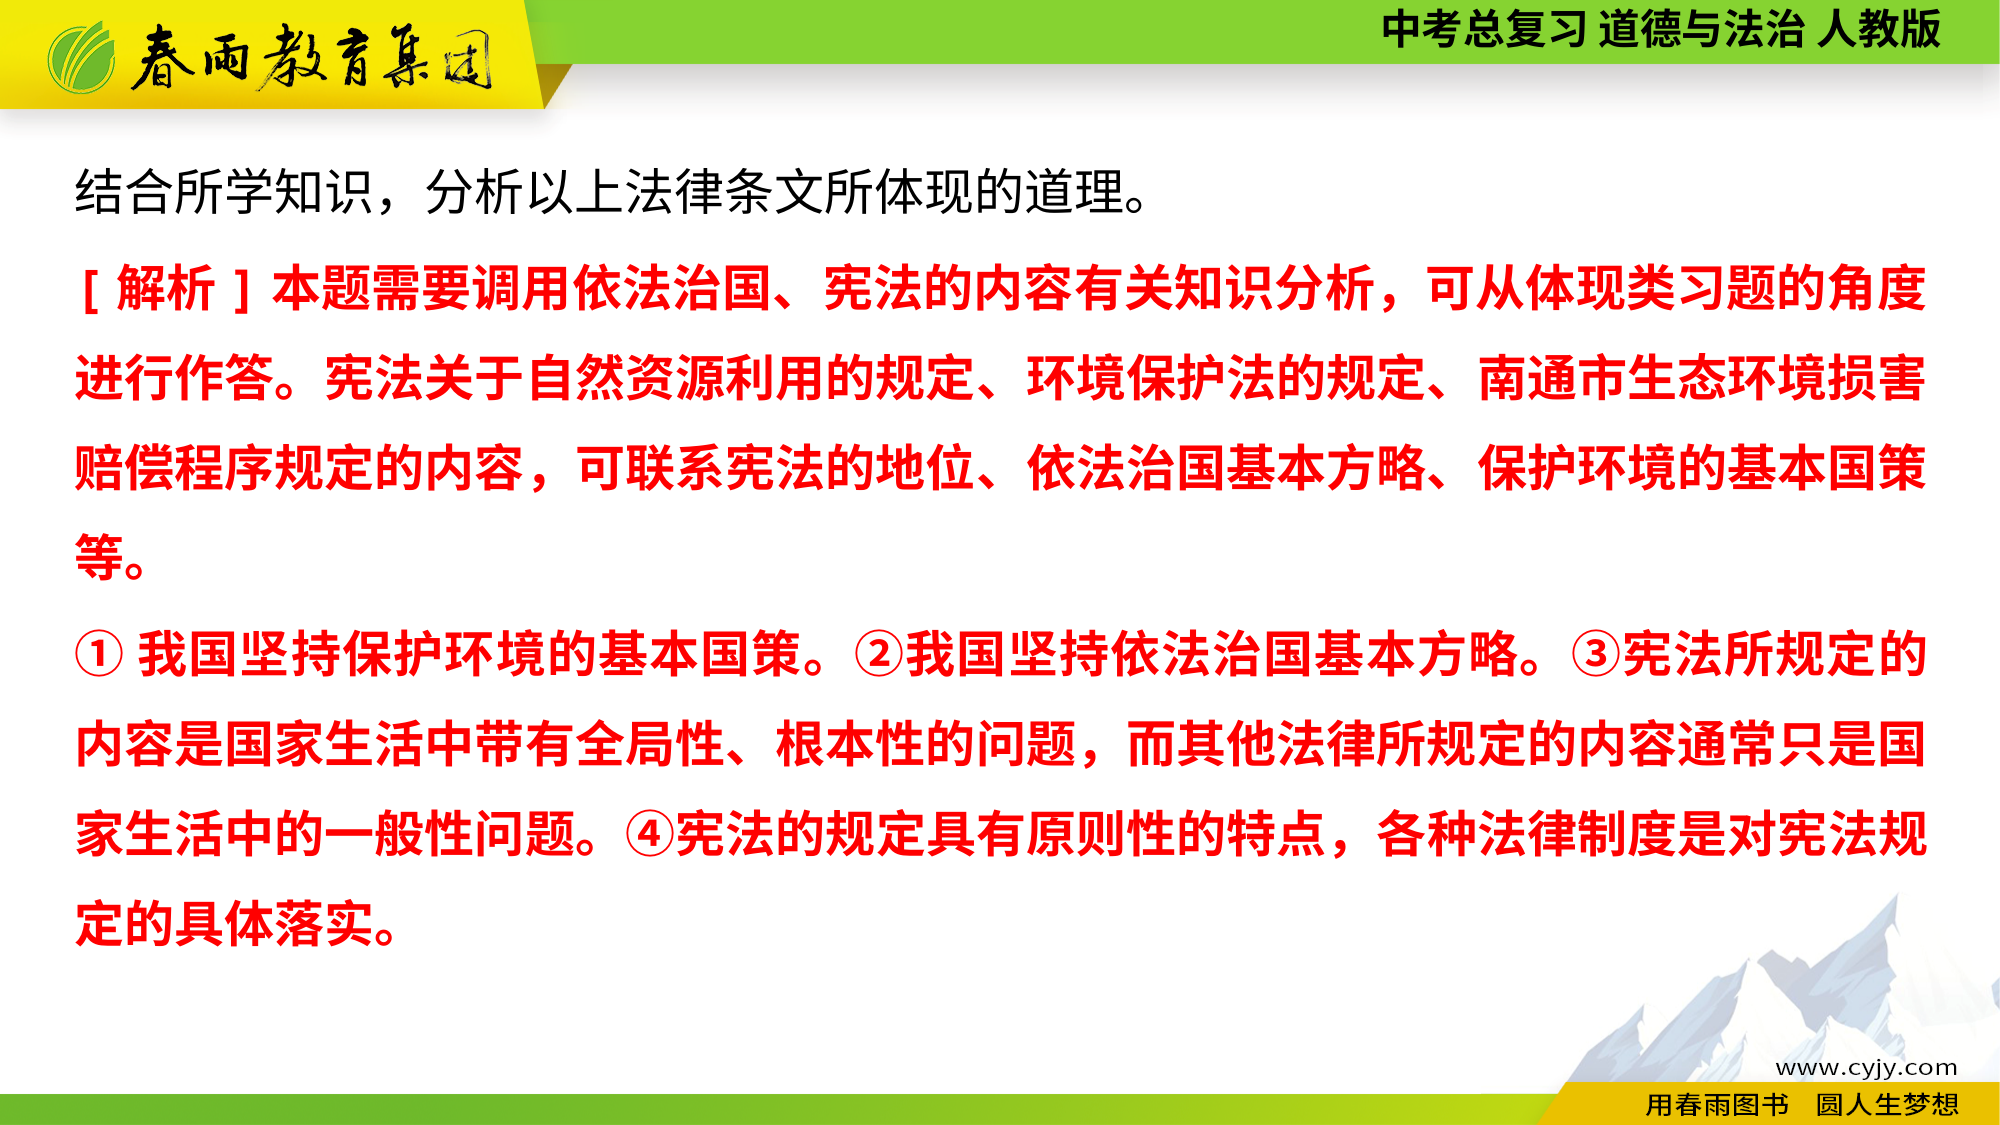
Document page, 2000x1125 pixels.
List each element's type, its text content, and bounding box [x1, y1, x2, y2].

text_box [解析]本题需要调用依法治国、宪法的内容有关知识分析，可从体现类习题的角度进行作答。宪法关于自然资源利用的规定、环境保护法的规定、南通市生态环境损害赔偿程序规定的内容，可联系宪法的地位、依法治国基本方略、保护环境的基本国策等。 [59, 218, 1944, 585]
text_box ①我国坚持保护环境的基本国策。②我国坚持依法治国基本方略。③宪法所规定的内容是国家生活中带有全局性、根本性的问题，而其他法律所规定的内容通常只是国家生活中的一般性问题。④宪法的规定具有原则性的特点，各种法律制度是对宪法规定的具体落实。 [59, 585, 1944, 961]
picture [0, 0, 2000, 1125]
list 结合所学知识，分析以上法律条文所体现的道理。 [59, 122, 1944, 217]
